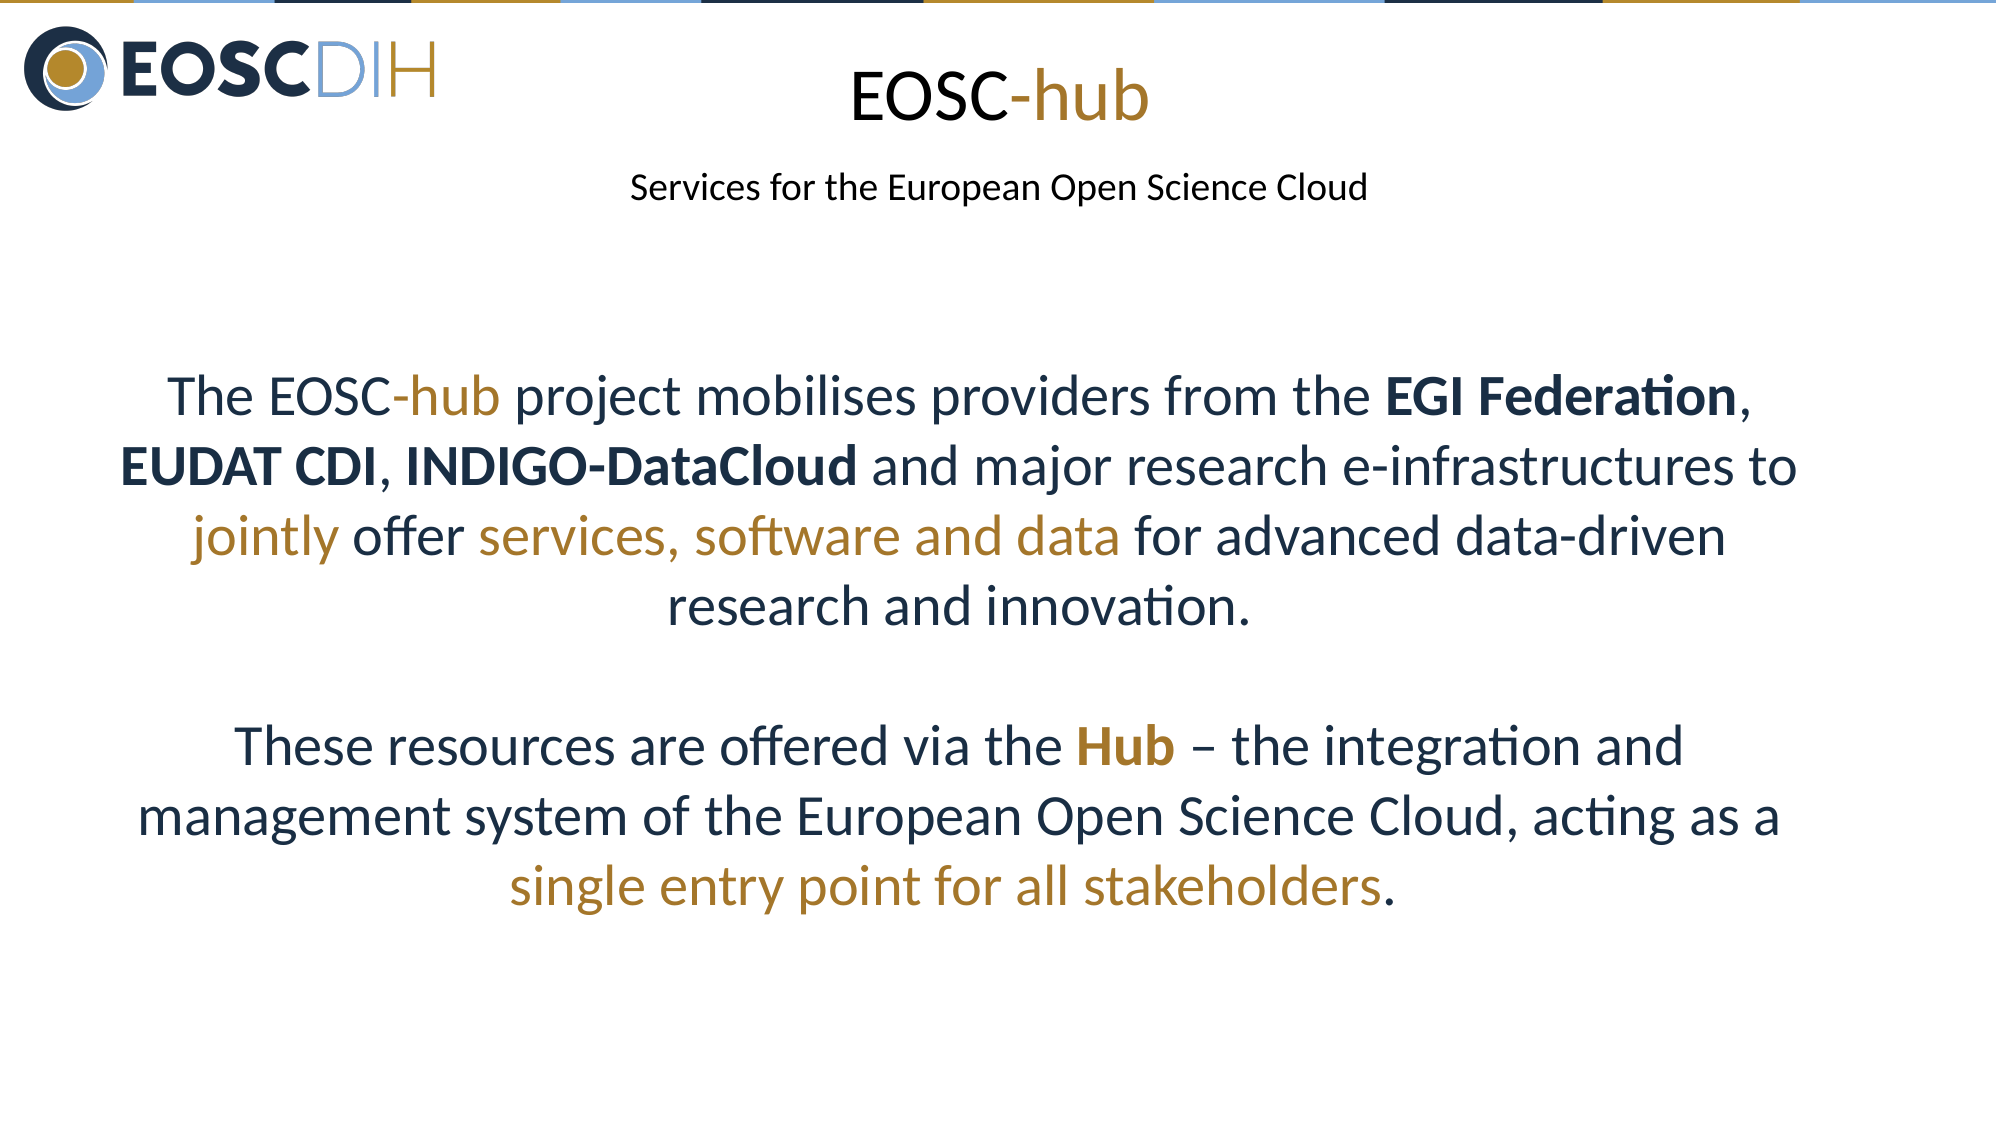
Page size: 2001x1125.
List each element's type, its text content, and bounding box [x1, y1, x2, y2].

picture [0, 0, 1996, 26]
list EOSC-hub [0, 26, 2000, 153]
text_box The EOSC-hub project mobilises providers from the EGI Federation, EUDAT CDI, INDIGO-DataCloud and major research e-infrastructures to jointly offer services, software and data for advanced data-driven research and innovation. These resources are offered via the Hub – the integration and management system of the European Open Science Cloud, acting as a single entry point for all stakeholders. [85, 349, 1835, 925]
list Services for the European Open Science Cloud [0, 153, 2000, 216]
